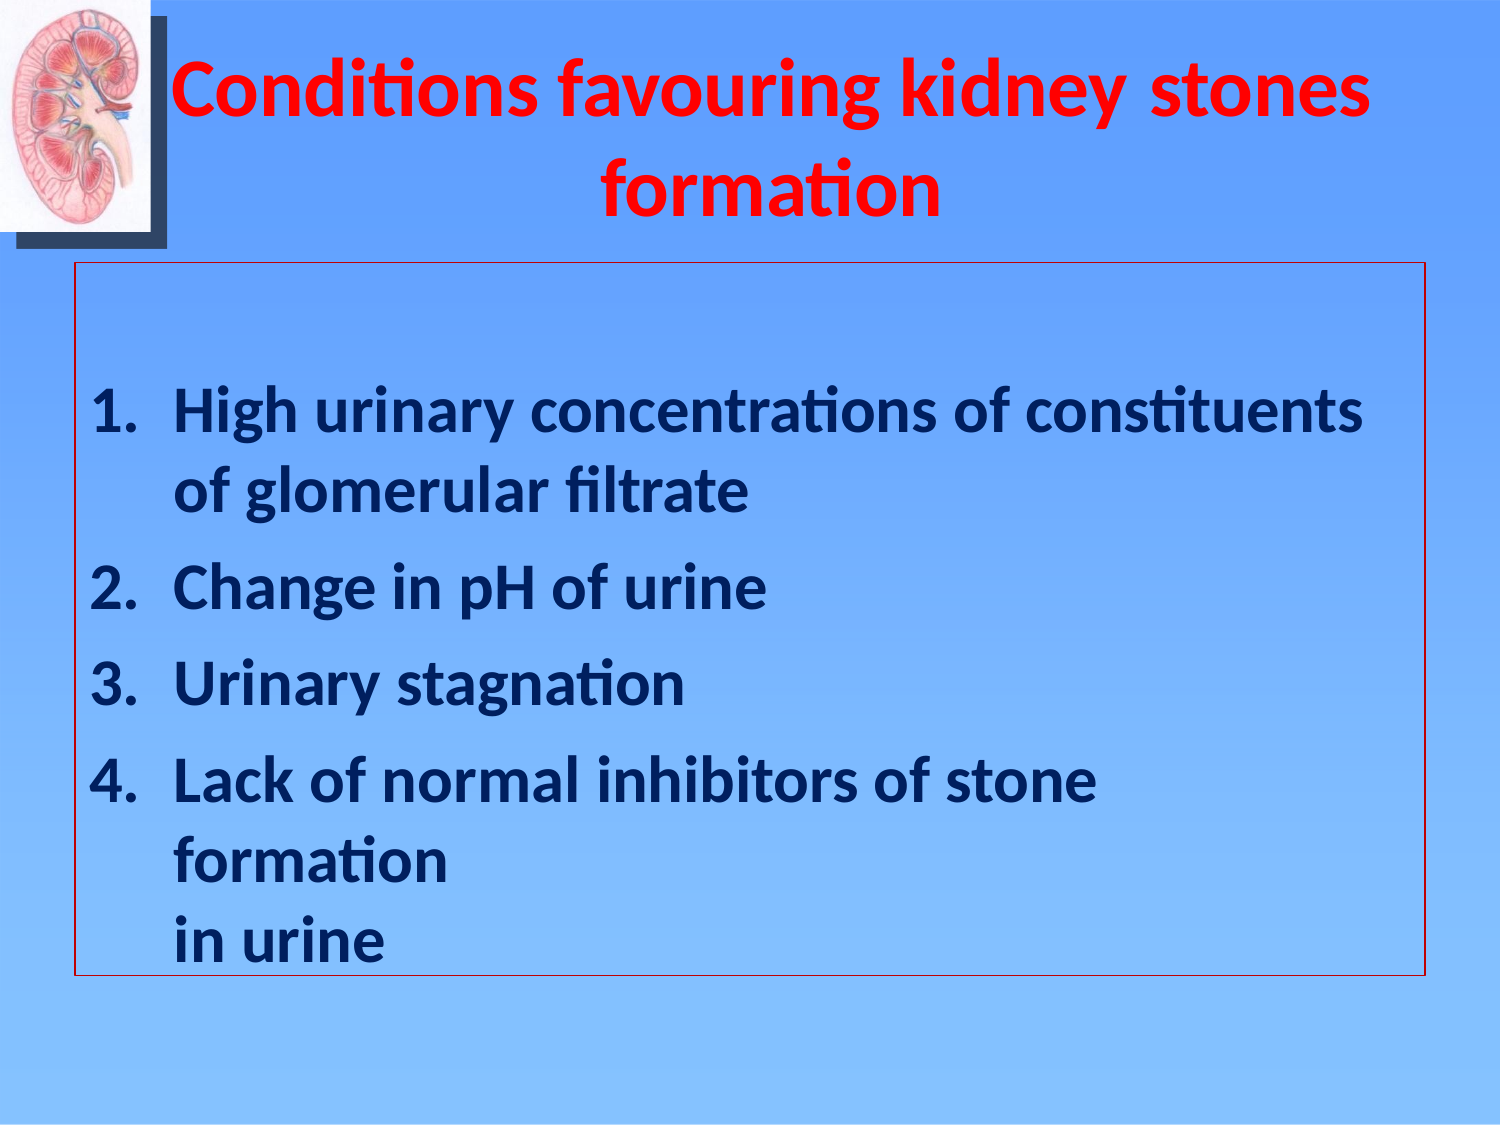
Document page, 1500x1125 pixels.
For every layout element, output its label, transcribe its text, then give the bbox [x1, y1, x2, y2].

title Conditions favouring kidney stones formation [168, 33, 1380, 234]
picture [0, 0, 1500, 1125]
text_box High urinary concentrations of constituents of glomerular filtrate Change in pH of urine Urinary stagnation Lack of normal inhibitors of stone formation in urine [74, 262, 1425, 976]
text_box [16, 16, 168, 249]
text_box [0, 0, 151, 232]
